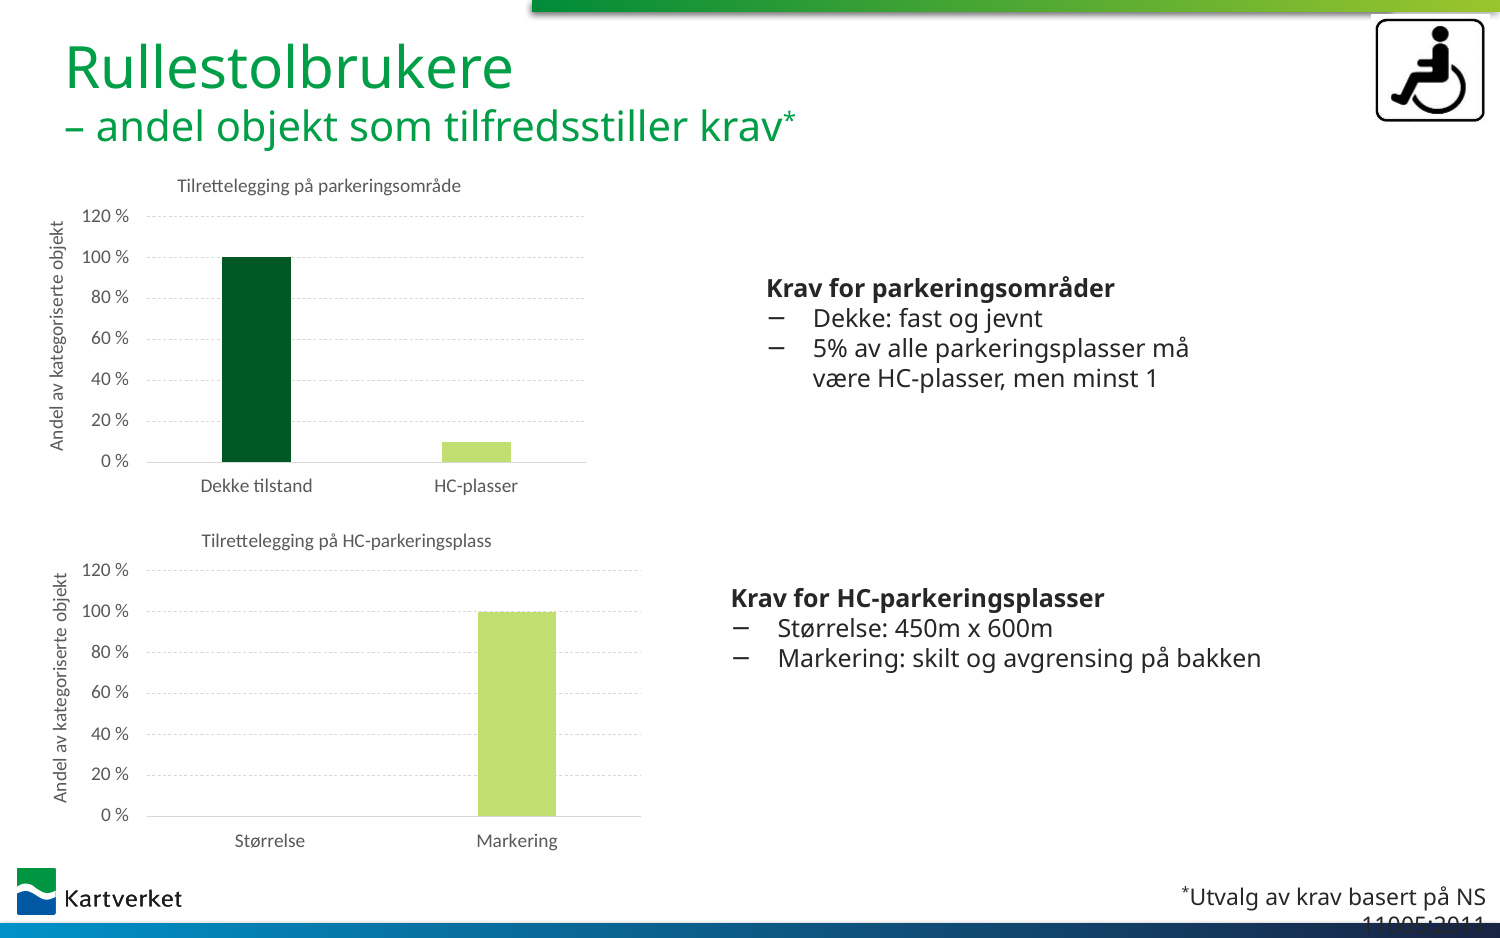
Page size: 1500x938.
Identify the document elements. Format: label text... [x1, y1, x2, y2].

text_box *Utvalg av krav basert på NS 11005:2011 [1068, 873, 1500, 938]
picture [1371, 13, 1491, 127]
text_box Rullestolbrukere – andel objekt som tilfredsstiller krav* [49, 23, 1431, 158]
text_box Krav for HC-parkeringsplasser Størrelse: 450m x 600m Markering: skilt og avgrensing på bakken [715, 574, 1278, 680]
picture [41, 166, 598, 505]
text_box Krav for parkeringsområder Dekke: fast og jevnt 5% av alle parkeringsplasser må være HC-plasser, men minst 1 [751, 264, 1232, 400]
picture [41, 520, 652, 859]
